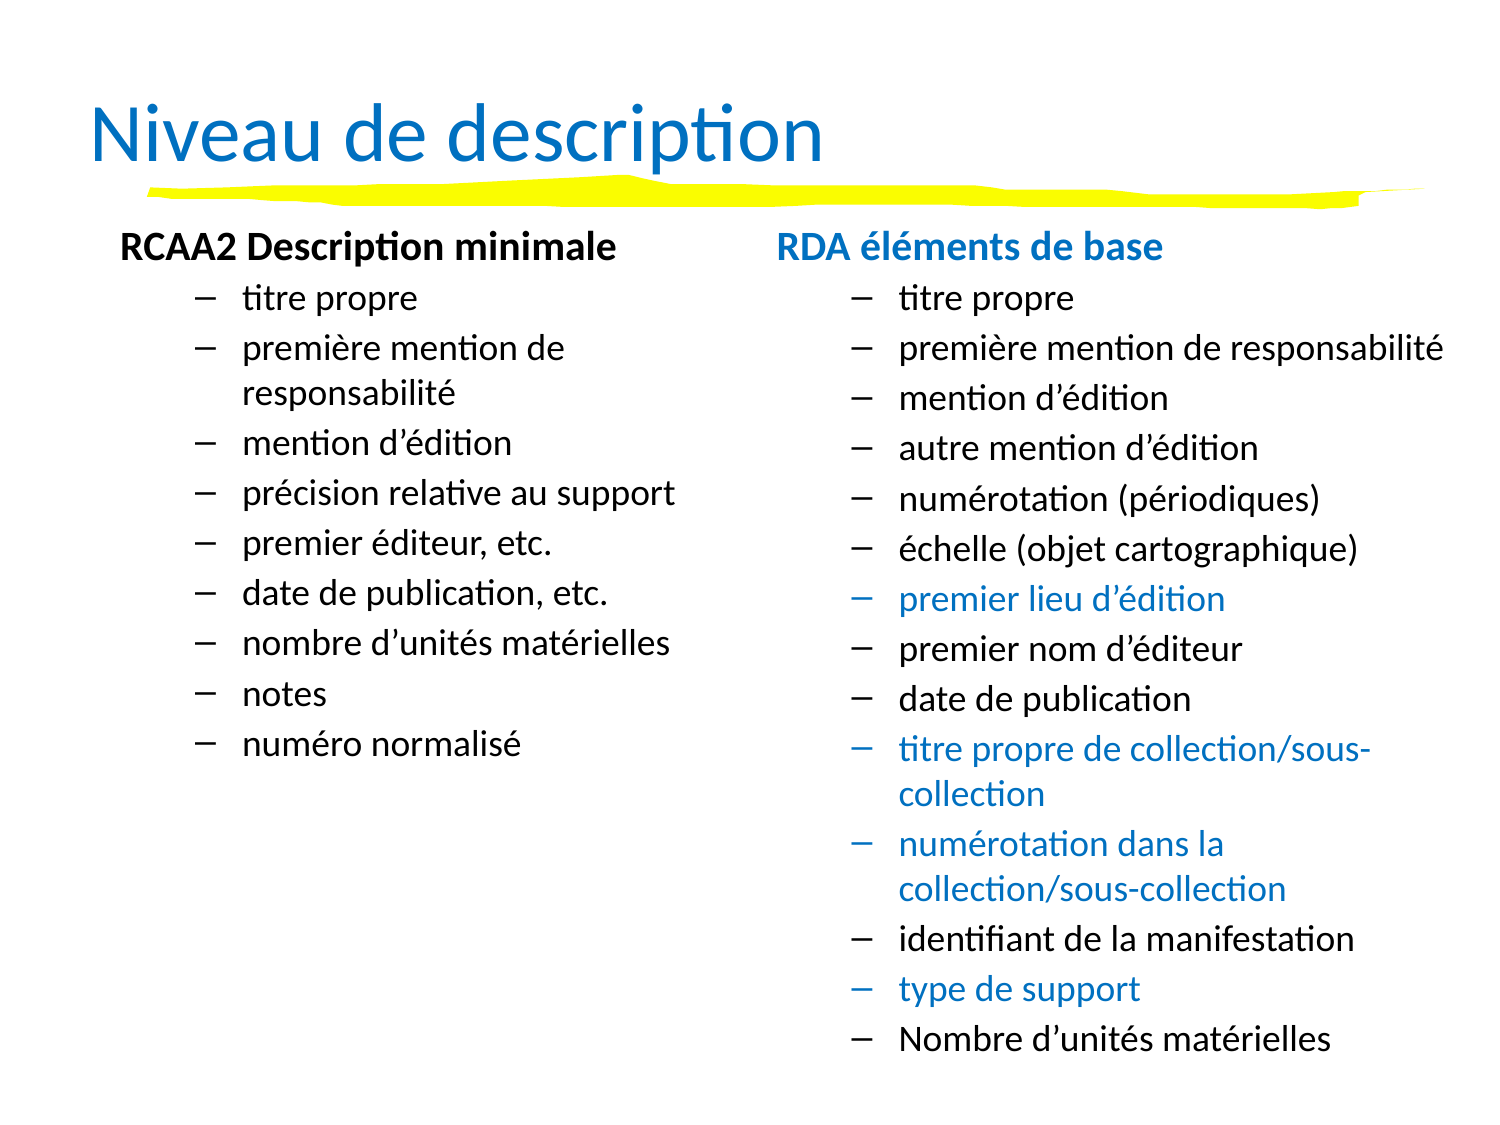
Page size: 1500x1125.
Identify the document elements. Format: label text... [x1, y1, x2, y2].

text_box Niveau de description [74, 70, 1425, 200]
text_box RDA éléments de base titre propre première mention de responsabilité mention d’édition autre mention d’édition numérotation (périodiques) échelle (objet cartographique) premier lieu d’édition premier nom d’éditeur date de publication titre propre de collection/sous-collection numérotation dans la collection/sous-collection identifiant de la manifestation type de support Nombre d’unités matérielles [761, 210, 1465, 1090]
text_box [146, 174, 1425, 210]
text_box RCAA2 Description minimale titre propre première mention de responsabilité mention d’édition précision relative au support premier éditeur, etc. date de publication, etc. nombre d’unités matérielles notes numéro normalisé [105, 210, 750, 860]
